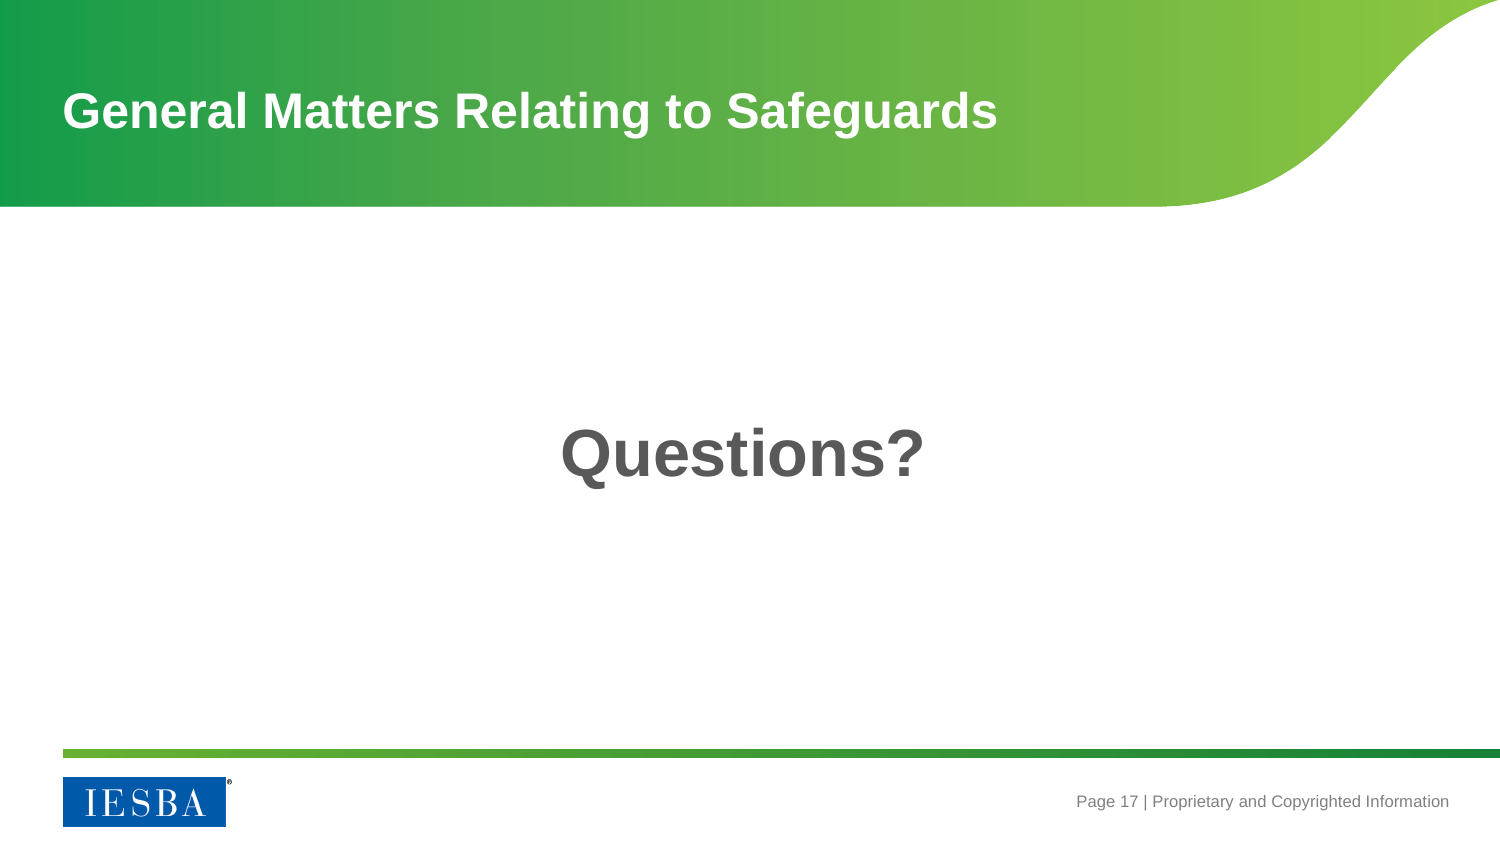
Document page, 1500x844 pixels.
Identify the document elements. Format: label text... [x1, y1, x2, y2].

title General Matters Relating to Safeguards [62, 75, 1300, 142]
list Questions? [24, 221, 1463, 735]
picture [0, 0, 1500, 207]
picture [63, 777, 232, 827]
